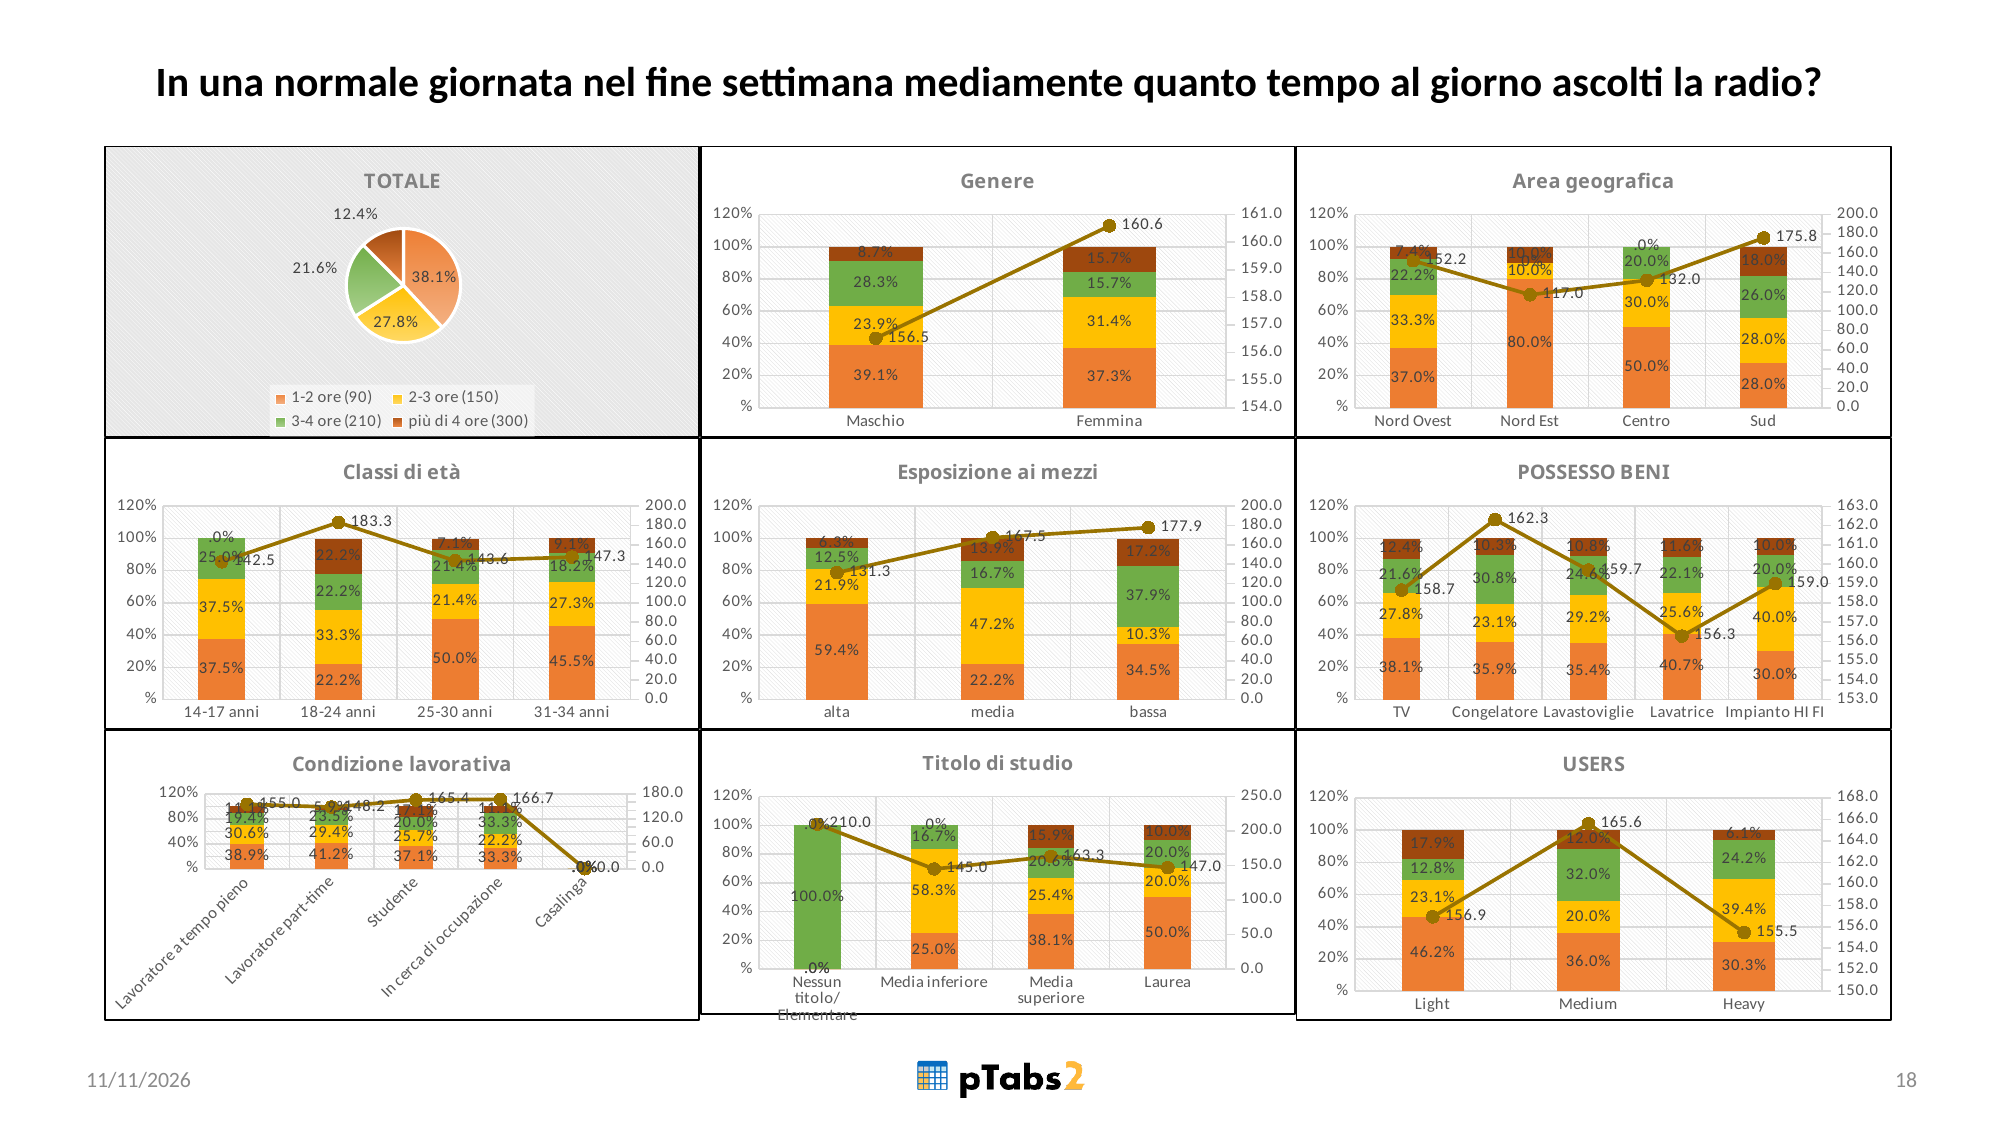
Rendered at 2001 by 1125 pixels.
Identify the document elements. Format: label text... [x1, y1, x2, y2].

chart [104, 145, 1892, 1021]
title In una normale giornata nel fine settimana mediamente quanto tempo al giorno ascolti la radio? [104, 52, 1875, 115]
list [913, 1058, 1087, 1100]
slide_number 18 [1482, 1055, 1933, 1103]
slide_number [70, 1055, 512, 1103]
